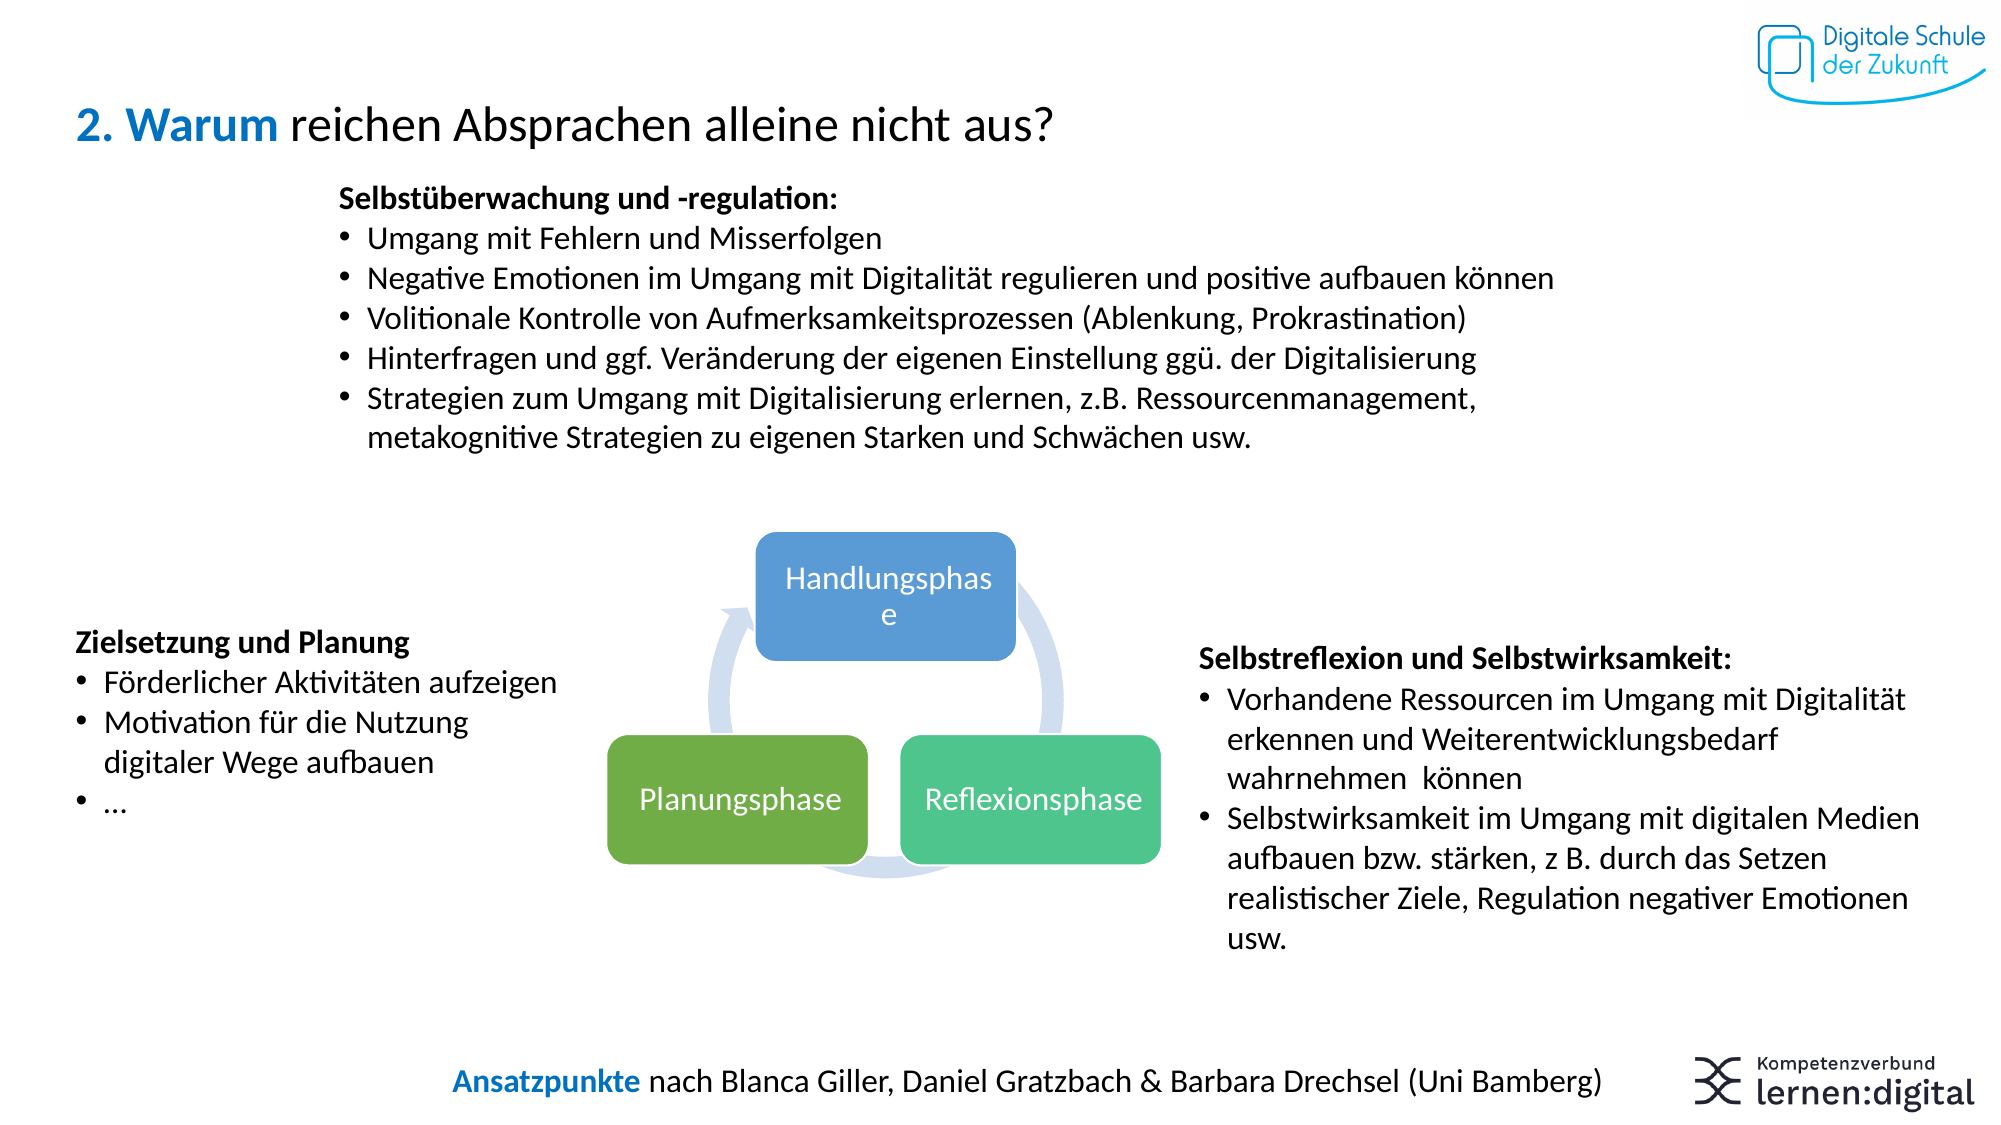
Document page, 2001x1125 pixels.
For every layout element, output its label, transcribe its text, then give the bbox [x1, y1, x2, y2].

text_box Ansatzpunkte nach Blanca Giller, Daniel Gratzbach & Barbara Drechsel (Uni Bamberg) [437, 1043, 1671, 1125]
picture [1672, 1043, 2000, 1118]
text_box 2. Warum reichen Absprachen alleine nicht aus? [60, 80, 1786, 277]
text_box Zielsetzung und Planung Förderlicher Aktivitäten aufzeigen Motivation für die Nutzung digitaler Wege aufbauen … [60, 613, 400, 858]
picture [1740, 0, 2000, 121]
text_box Selbstüberwachung und -regulation: Umgang mit Fehlern und Misserfolgen Negative Emotionen im Umgang mit Digitalität regulieren und positive aufbauen können Volitionale Kontrolle von Aufmerksamkeitsprozessen (Ablenkung, Prokrastination) Hinterfragen und ggf. Veränderung der eigenen Einstellung ggü. der Digitalisierung Strategien zum Umgang mit Digitalisierung erlernen, z.B. Ressourcenmanagement, metakognitive Strategien zu eigenen Starken und Schwächen usw. [324, 277, 1676, 493]
text_box Selbstreflexion und Selbstwirksamkeit: Vorhandene Ressourcen im Umgang mit Digitalität erkennen und Weiterentwicklungsbedarf wahrnehmen können Selbstwirksamkeit im Umgang mit digitalen Medien aufbauen bzw. stärken, z B. durch das Setzen realistischer Ziele, Regulation negativer Emotionen usw. [1184, 629, 1959, 994]
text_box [405, 530, 1367, 911]
